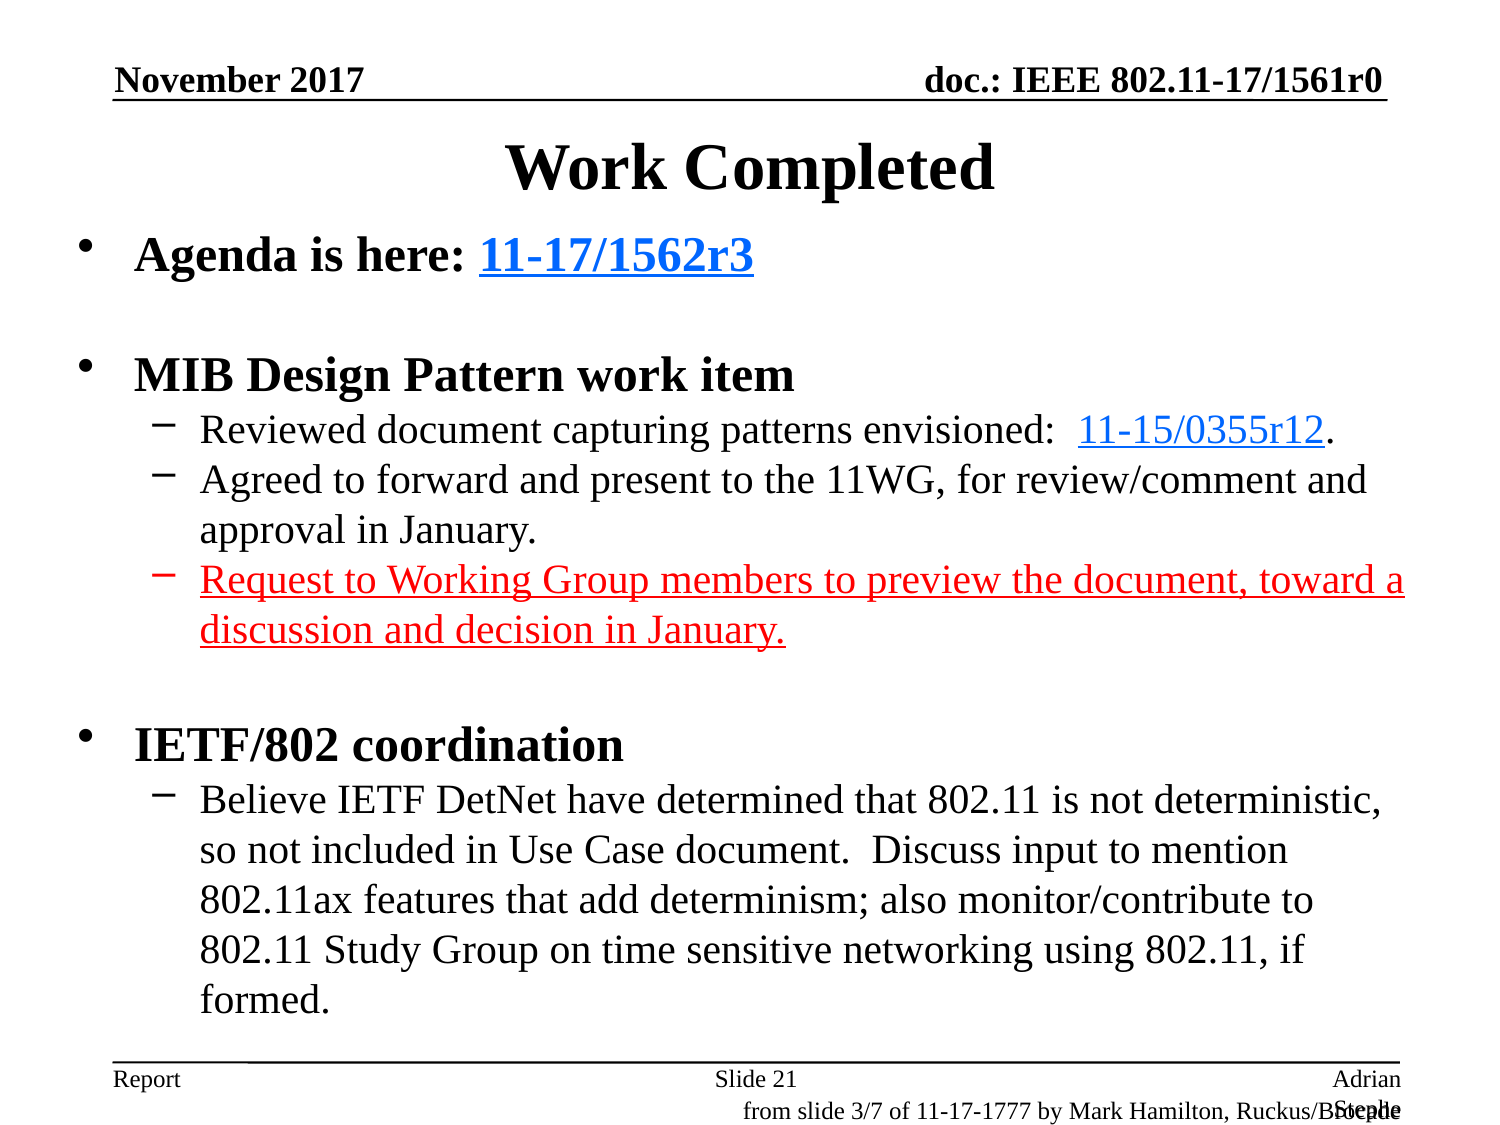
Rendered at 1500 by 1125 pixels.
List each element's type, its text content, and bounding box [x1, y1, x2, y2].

list Agenda is here: 11-17/1562r3 MIB Design Pattern work item Reviewed document capturing patterns envisioned: 11-15/0355r12. Agreed to forward and present to the 11WG, for review/comment and approval in January. Request to Working Group members to preview the document, toward a discussion and decision in January. IETF/802 coordination Believe IETF DetNet have determined that 802.11 is not deterministic, so not included in Use Case document. Discuss input to mention 802.11ax features that add determinism; also monitor/contribute to 802.11 Study Group on time sensitive networking using 802.11, if formed. [62, 213, 1438, 1039]
slide_number Slide 21 [711, 1061, 801, 1093]
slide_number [114, 54, 374, 101]
footer Adrian Stephens, Intel Corporation [1324, 1061, 1402, 1093]
title Work Completed [112, 112, 1388, 213]
text_box from slide 3/7 of 11-17-1777 by Mark Hamilton, Ruckus/Brocade [343, 1087, 1417, 1125]
